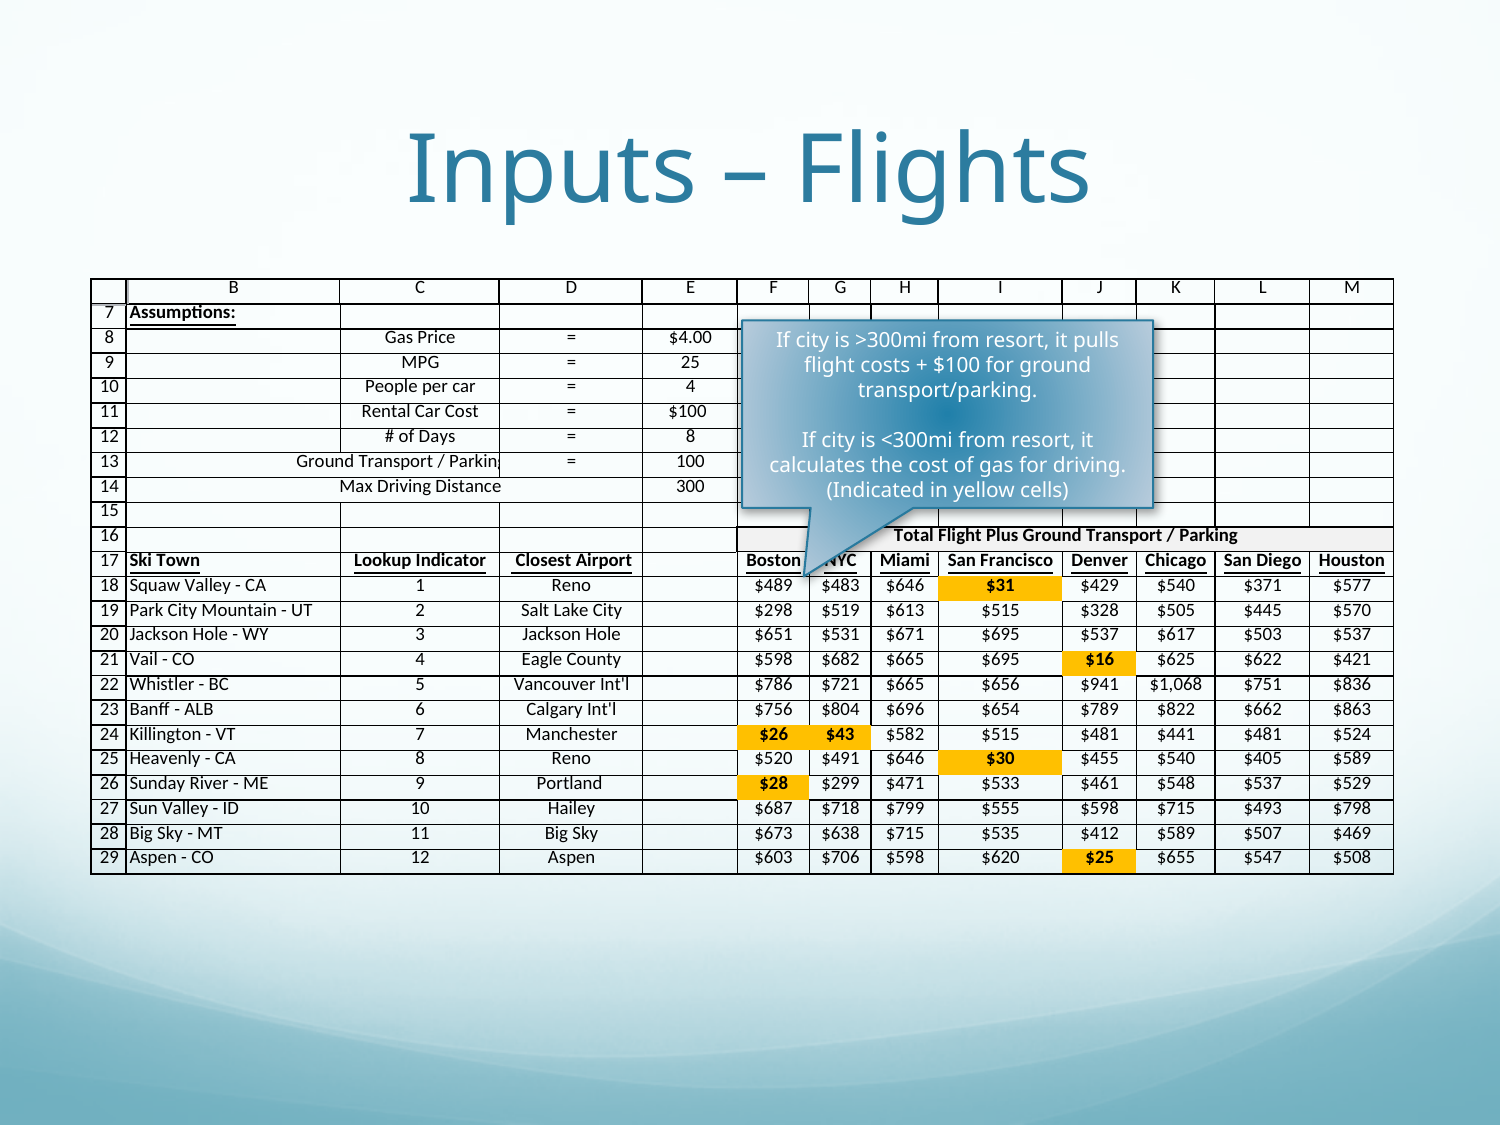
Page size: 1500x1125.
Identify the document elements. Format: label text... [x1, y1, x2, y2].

title Inputs – Flights [90, 9, 1410, 230]
picture [89, 277, 1395, 876]
